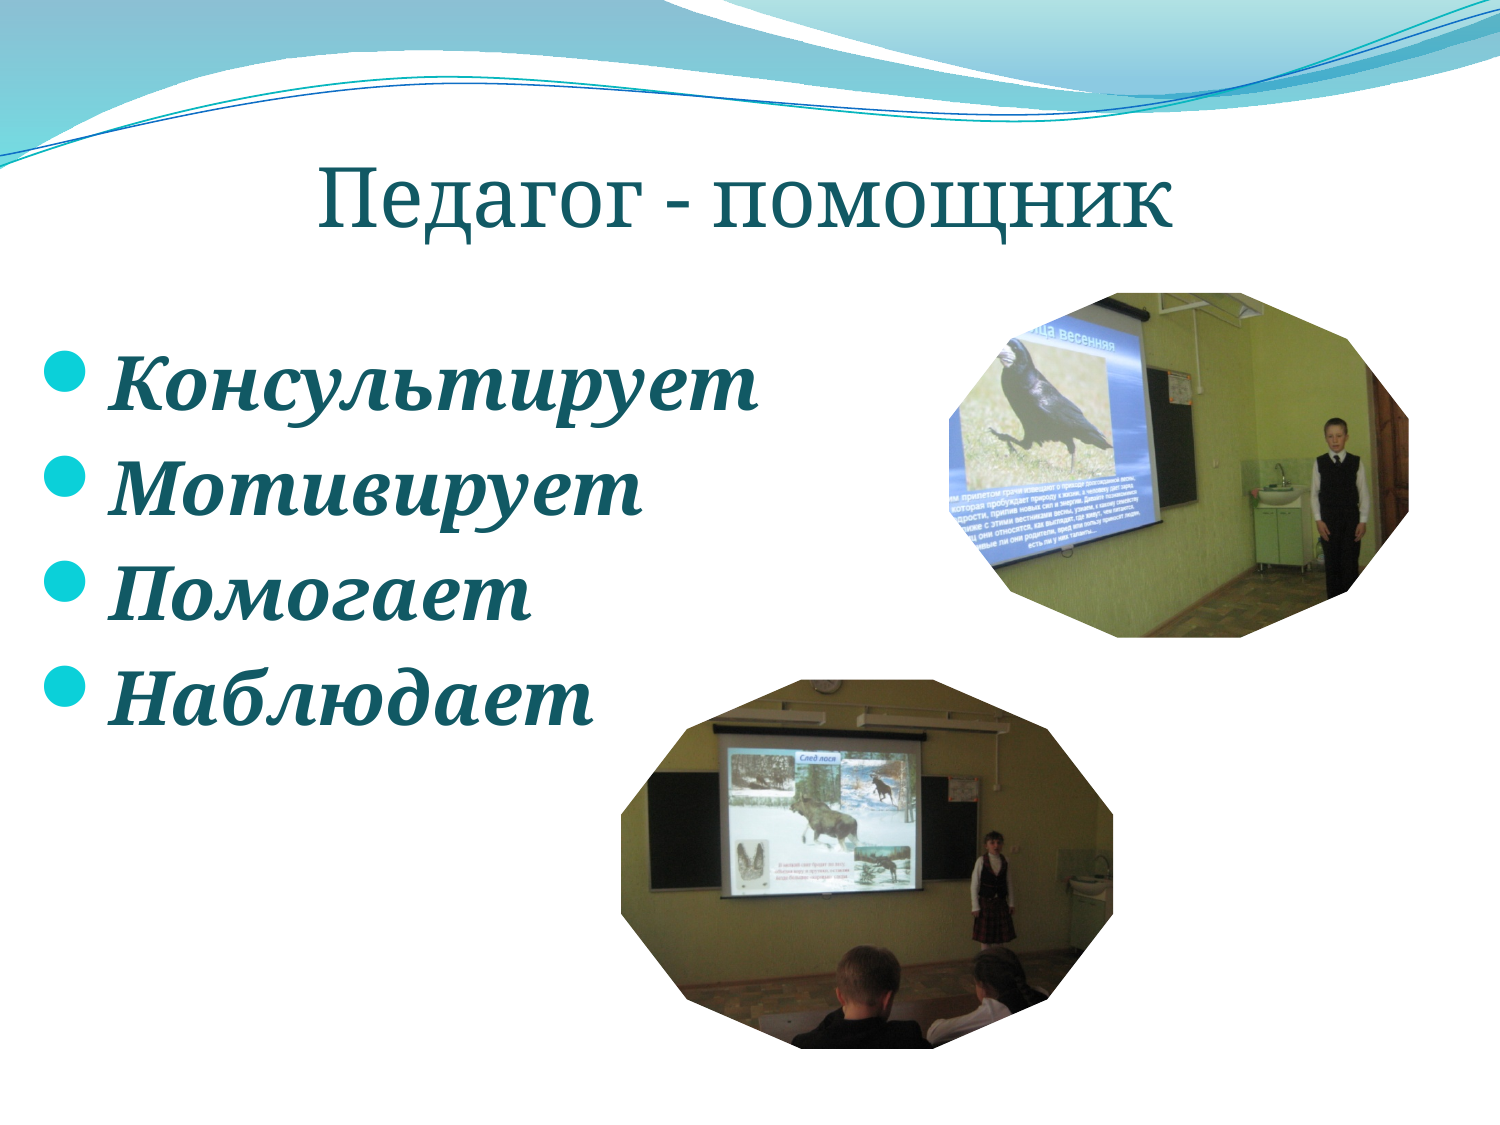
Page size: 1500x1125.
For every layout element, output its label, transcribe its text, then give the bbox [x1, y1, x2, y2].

title Педагог - помощник [70, 0, 1421, 245]
list Консультирует Мотивирует Помогает Наблюдает [23, 328, 1374, 1049]
picture [620, 679, 1114, 1050]
picture [948, 292, 1409, 638]
